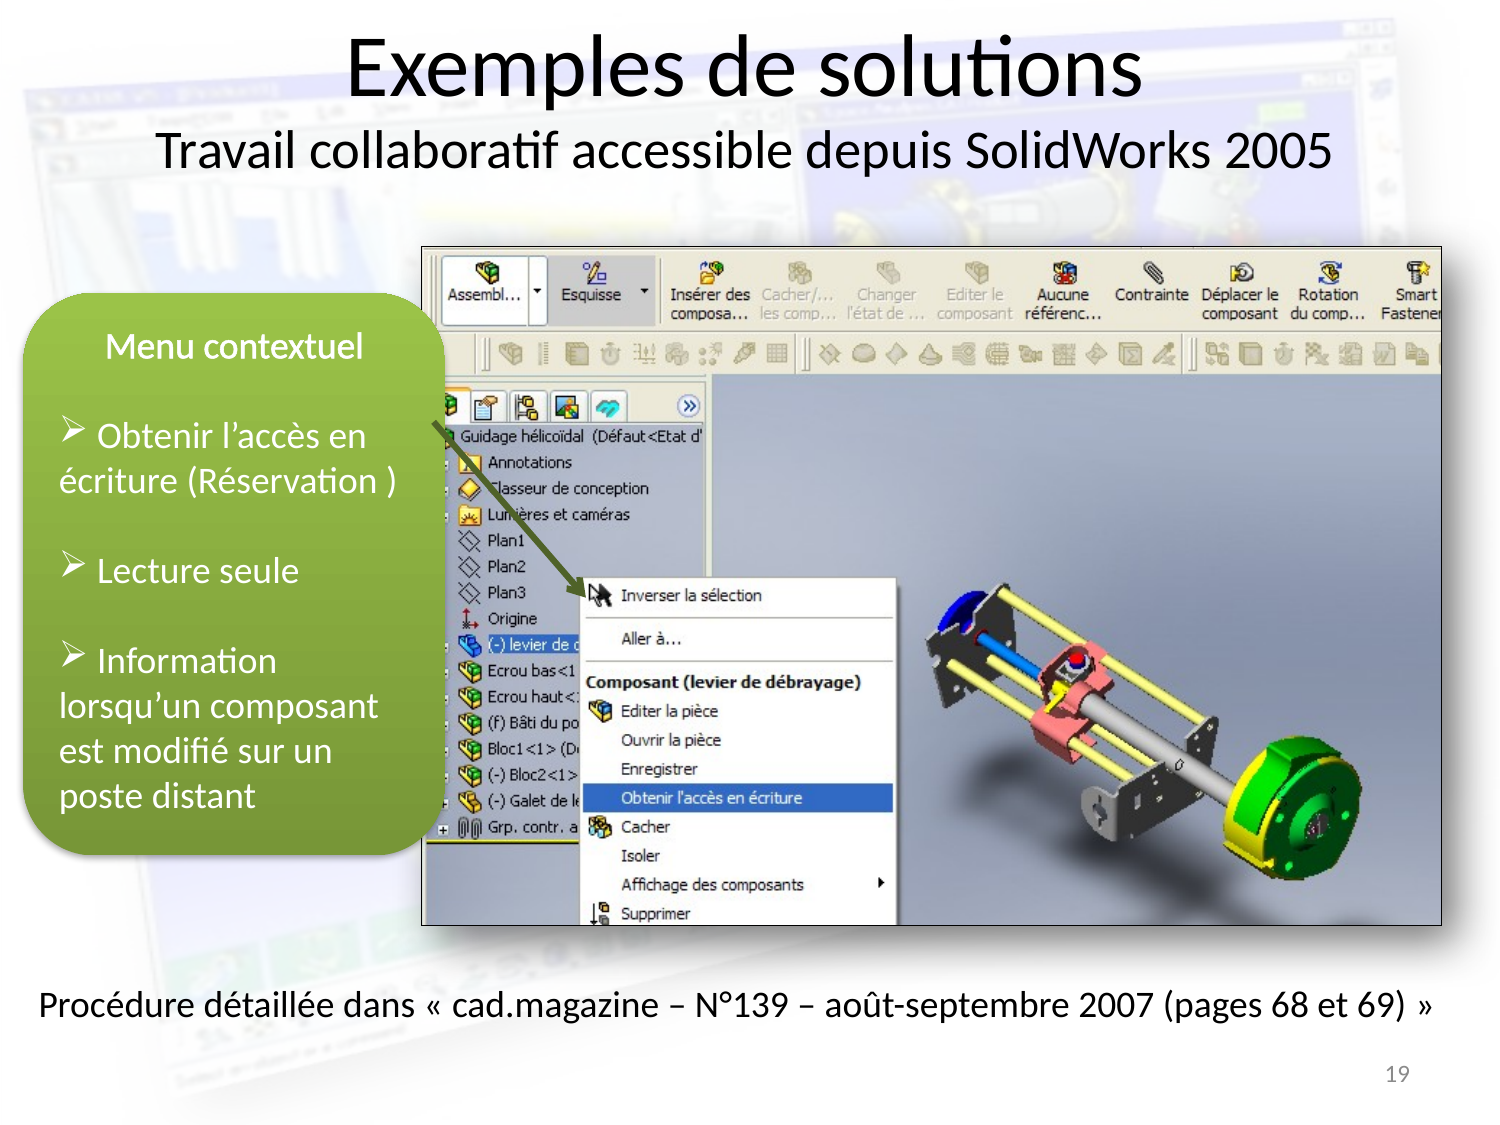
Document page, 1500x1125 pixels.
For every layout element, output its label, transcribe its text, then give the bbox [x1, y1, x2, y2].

title Exemples de solutions Travail collaboratif accessible depuis SolidWorks 2005 [70, 0, 1421, 188]
list Procédure détaillée dans « cad.magazine – N°139 – août-septembre 2007 (pages 68 et 69) » [23, 972, 1454, 1055]
text_box Menu contextuel Obtenir l’accès en écriture (Réservation ) Lecture seule Information lorsqu’un composant est modifié sur un poste distant [23, 292, 416, 856]
slide_number 19 [1074, 1042, 1425, 1103]
picture [421, 245, 1442, 926]
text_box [421, 433, 598, 587]
